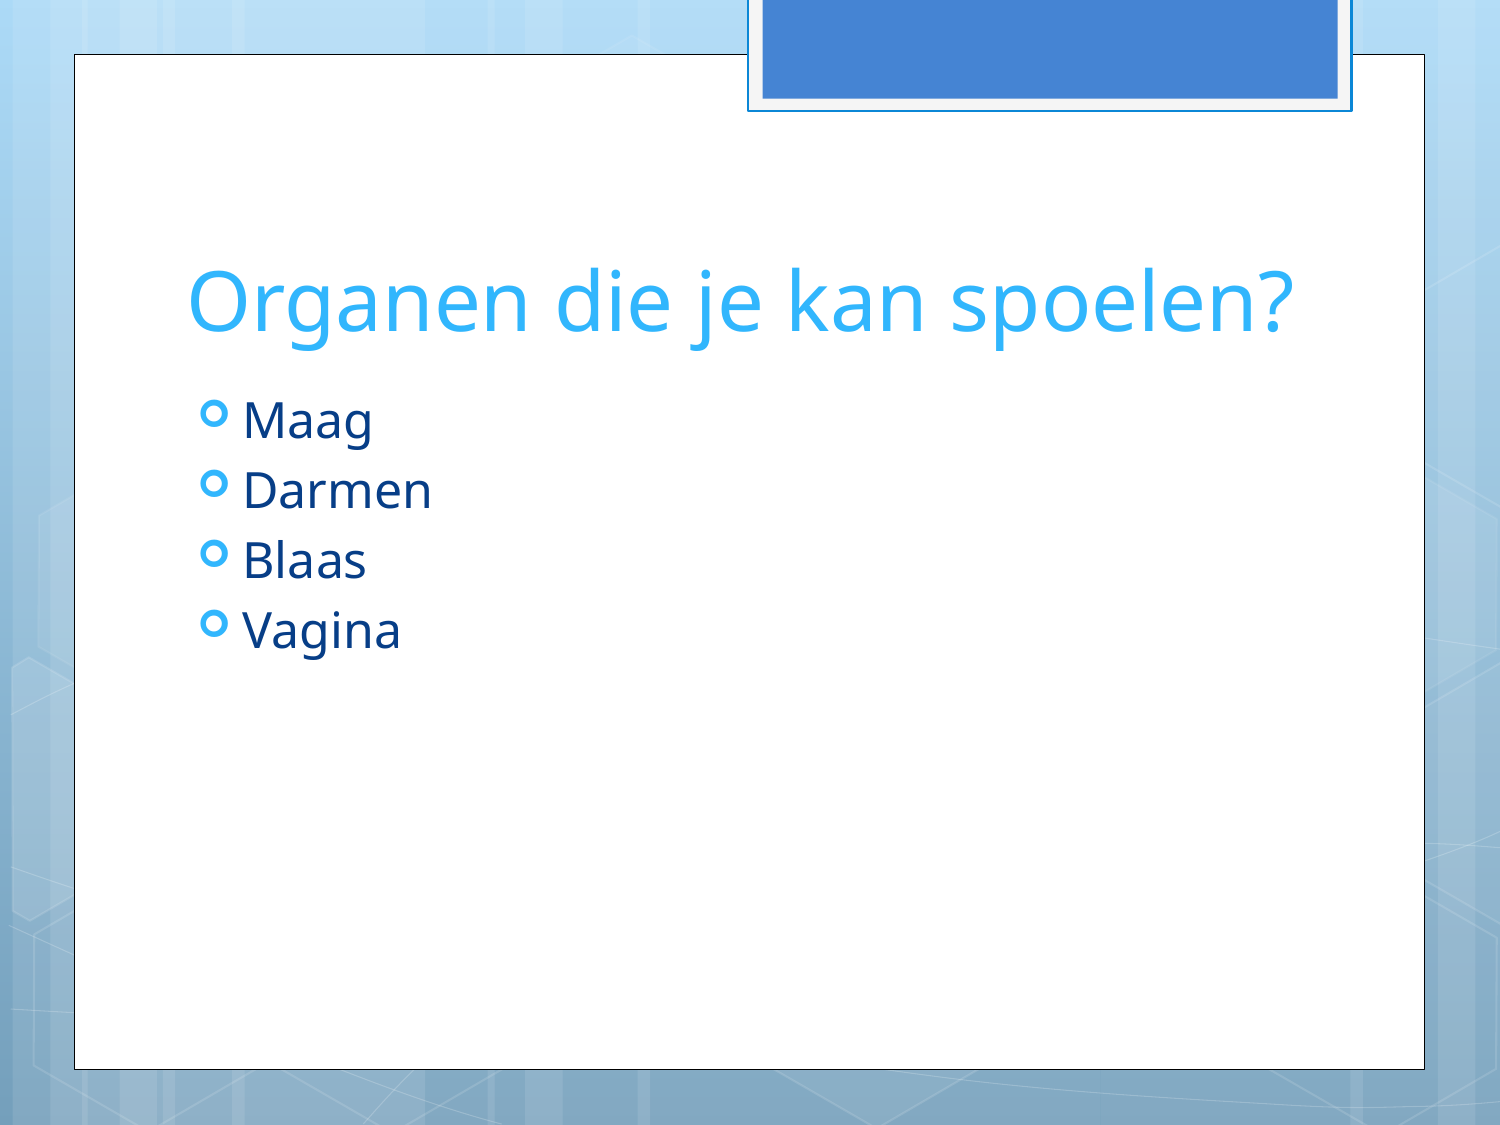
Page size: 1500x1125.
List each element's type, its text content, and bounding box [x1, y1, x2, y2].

title Organen die je kan spoelen? [171, 168, 1324, 357]
list Maag Darmen Blaas Vagina [171, 381, 1283, 957]
